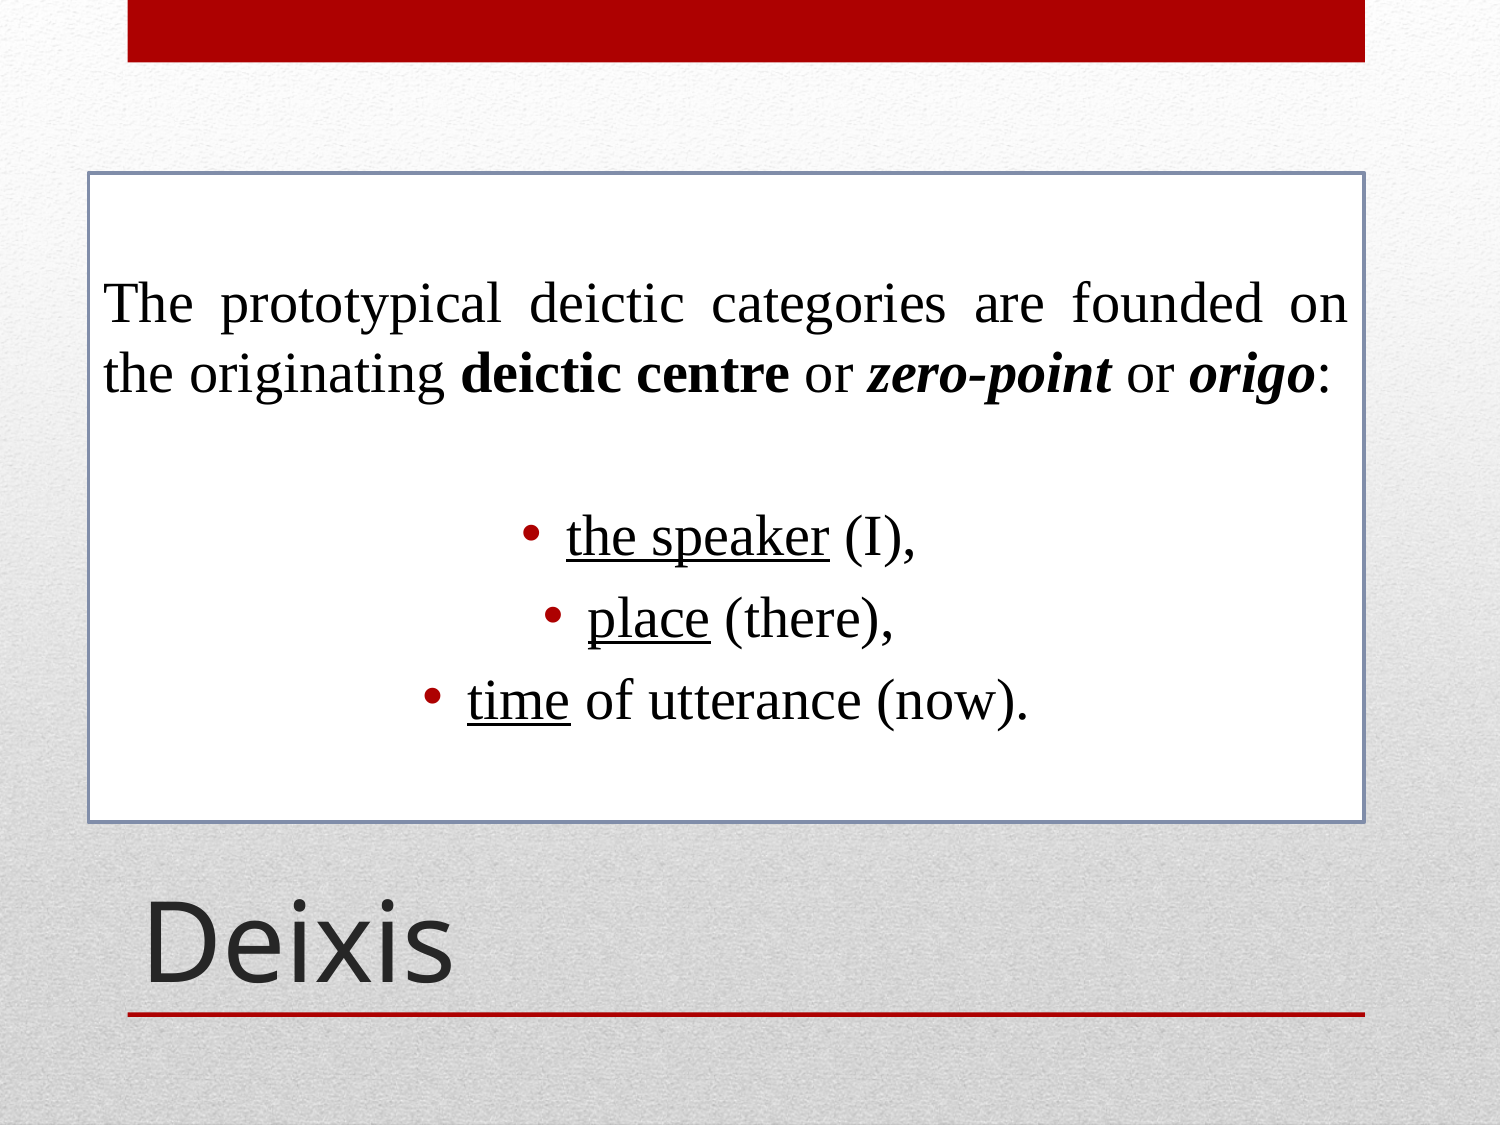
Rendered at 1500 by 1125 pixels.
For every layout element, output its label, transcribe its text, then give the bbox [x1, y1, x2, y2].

list The prototypical deictic categories are founded on the originating deictic centre or zero-point or origo: the speaker (I), place (there), time of utterance (now). [87, 171, 1366, 824]
title Deixis [125, 824, 1238, 1013]
